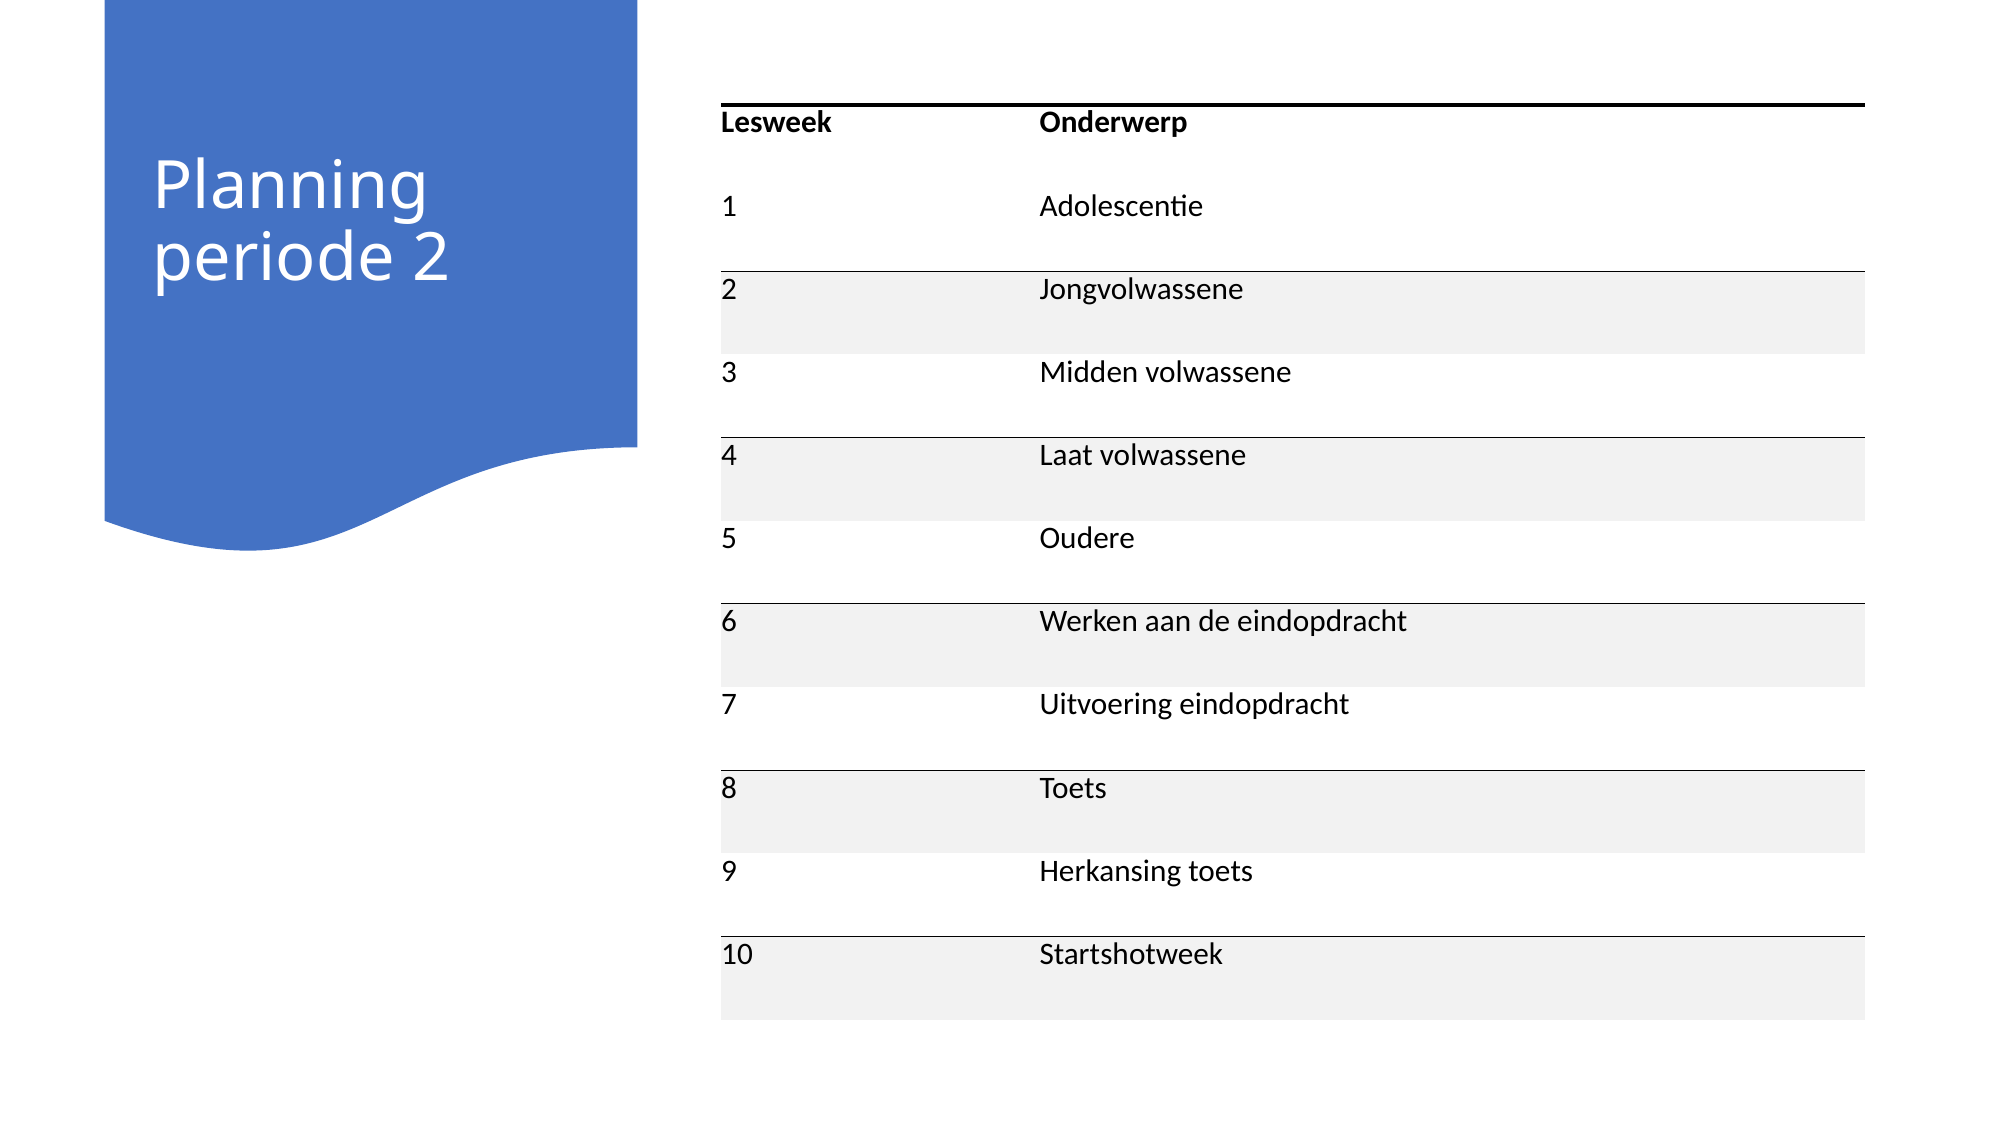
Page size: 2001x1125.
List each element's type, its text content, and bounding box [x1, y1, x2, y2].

text_box [103, 0, 639, 552]
table_cell Toets [1040, 771, 1865, 853]
table_cell 9 [721, 853, 1040, 936]
table_cell 8 [721, 771, 1040, 853]
table_cell 10 [721, 937, 1040, 1020]
table_cell Jongvolwassene [1040, 272, 1865, 354]
table_cell Oudere [1040, 521, 1865, 603]
table_cell 7 [721, 687, 1040, 770]
table_cell 6 [721, 604, 1040, 687]
table_cell Werken aan de eindopdracht [1040, 604, 1865, 687]
table_cell Uitvoering eindopdracht [1040, 687, 1865, 770]
table_cell Adolescentie [1040, 188, 1865, 271]
title Planning periode 2 [137, 28, 604, 417]
table_cell 1 [721, 188, 1040, 271]
table_cell 4 [721, 438, 1040, 521]
table_cell 2 [721, 272, 1040, 354]
table_cell Laat volwassene [1040, 438, 1865, 521]
table_cell Startshotweek [1040, 937, 1865, 1020]
table_header Onderwerp [1040, 107, 1865, 188]
table_header Lesweek [721, 107, 1040, 188]
table_cell 3 [721, 354, 1040, 437]
table_cell Midden volwassene [1040, 354, 1865, 437]
table_cell 5 [721, 521, 1040, 603]
table_cell Herkansing toets [1040, 853, 1865, 936]
